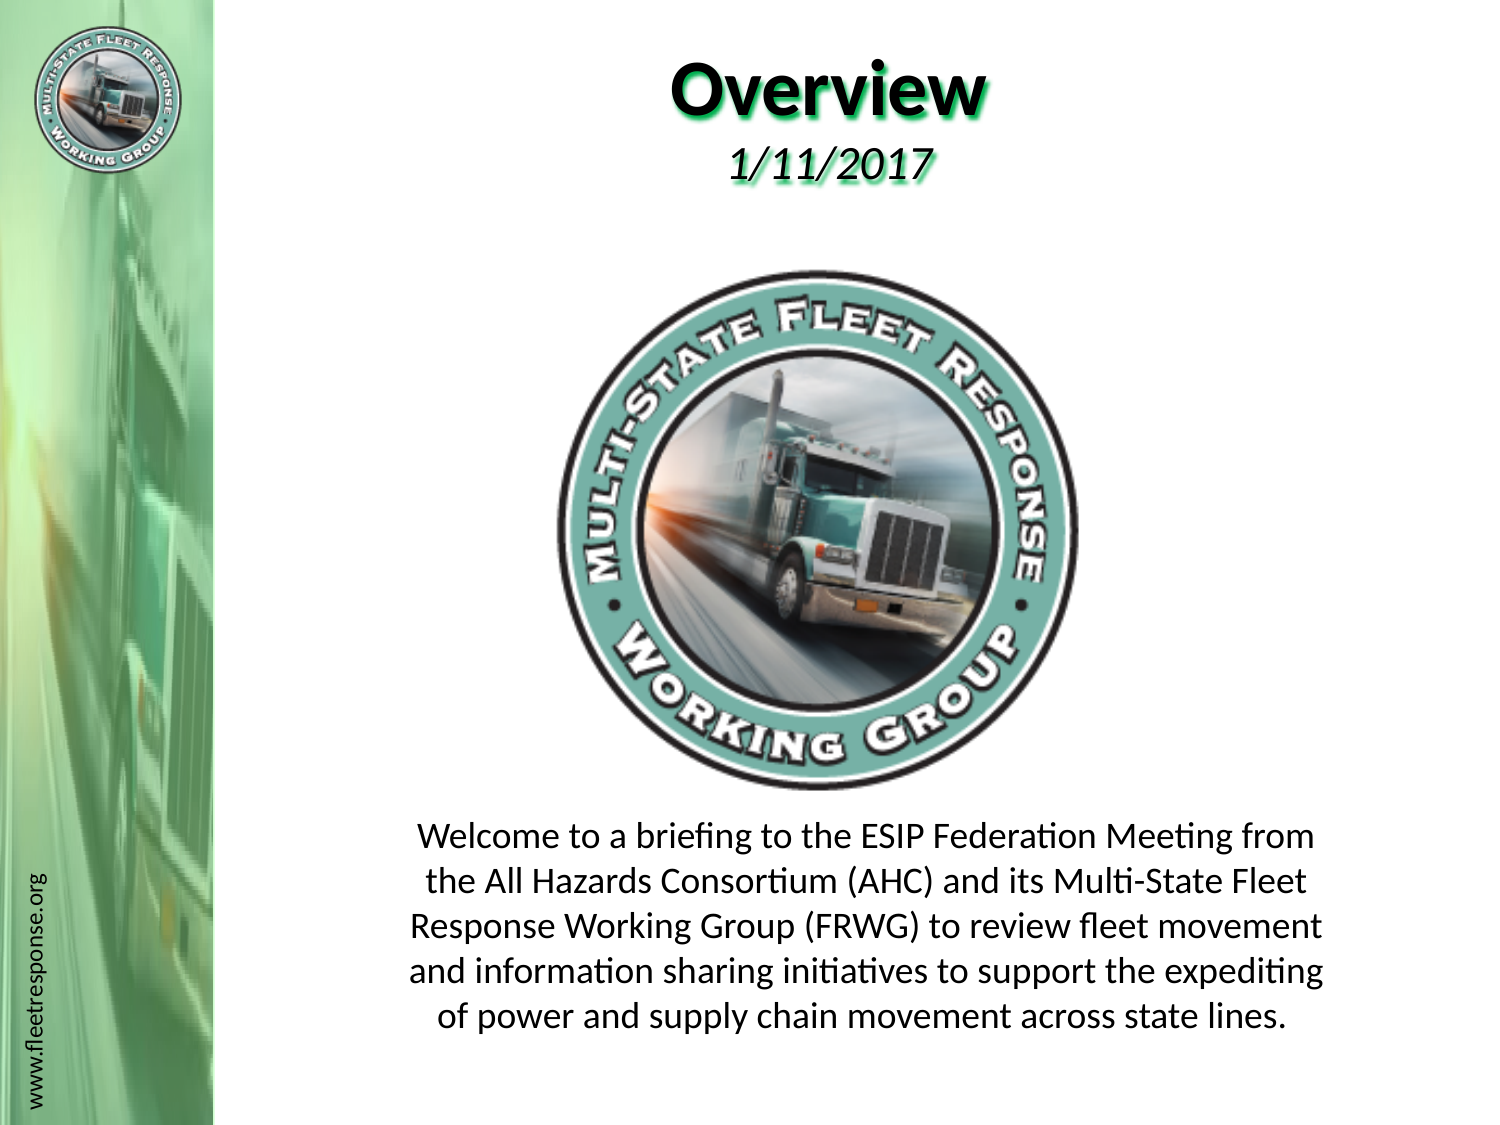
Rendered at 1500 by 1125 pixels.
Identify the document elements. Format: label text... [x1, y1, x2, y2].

text_box Welcome to a briefing to the ESIP Federation Meeting from the All Hazards Consortium (AHC) and its Multi-State Fleet Response Working Group (FRWG) to review fleet movement and information sharing initiatives to support the expediting of power and supply chain movement across state lines. [374, 803, 1359, 1089]
picture [28, 24, 187, 183]
picture [549, 262, 1092, 805]
title Overview 1/11/2017 [241, 0, 1417, 198]
